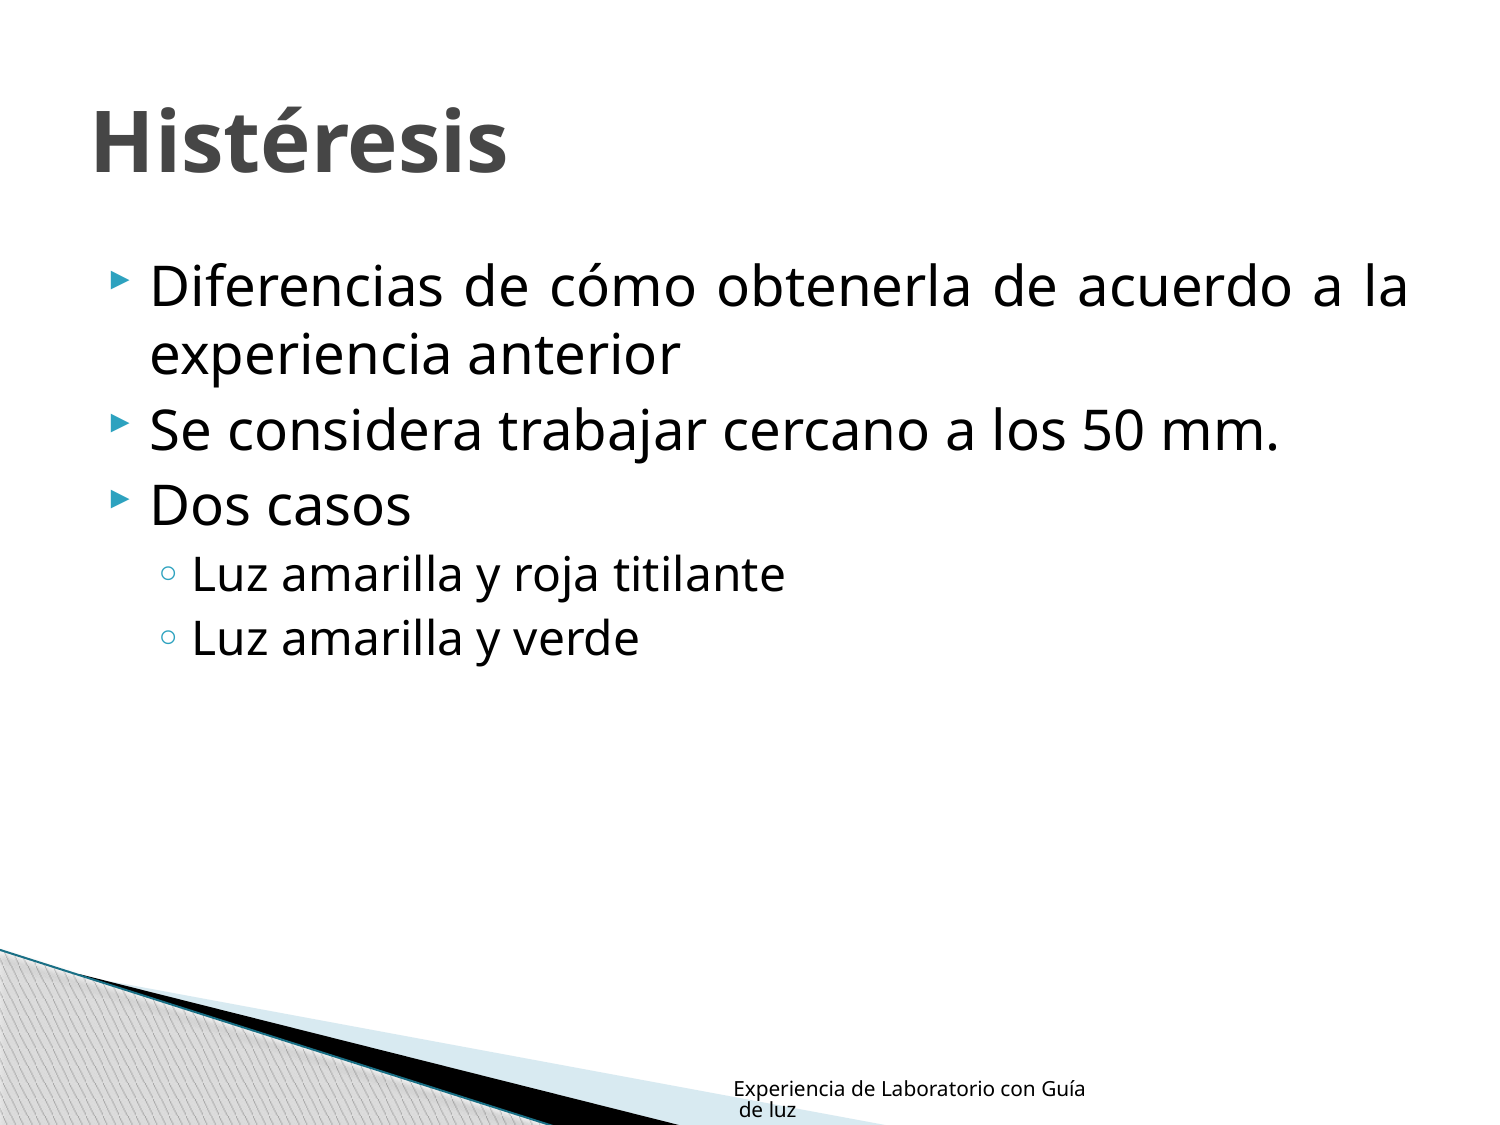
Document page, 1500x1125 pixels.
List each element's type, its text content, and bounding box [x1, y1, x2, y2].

title Histéresis [75, 45, 1425, 233]
list Diferencias de cómo obtenerla de acuerdo a la experiencia anterior Se considera trabajar cercano a los 50 mm. Dos casos Luz amarilla y roja titilante Luz amarilla y verde [75, 243, 1425, 986]
footer Experiencia de Laboratorio con Guía de luz [718, 1051, 1105, 1112]
